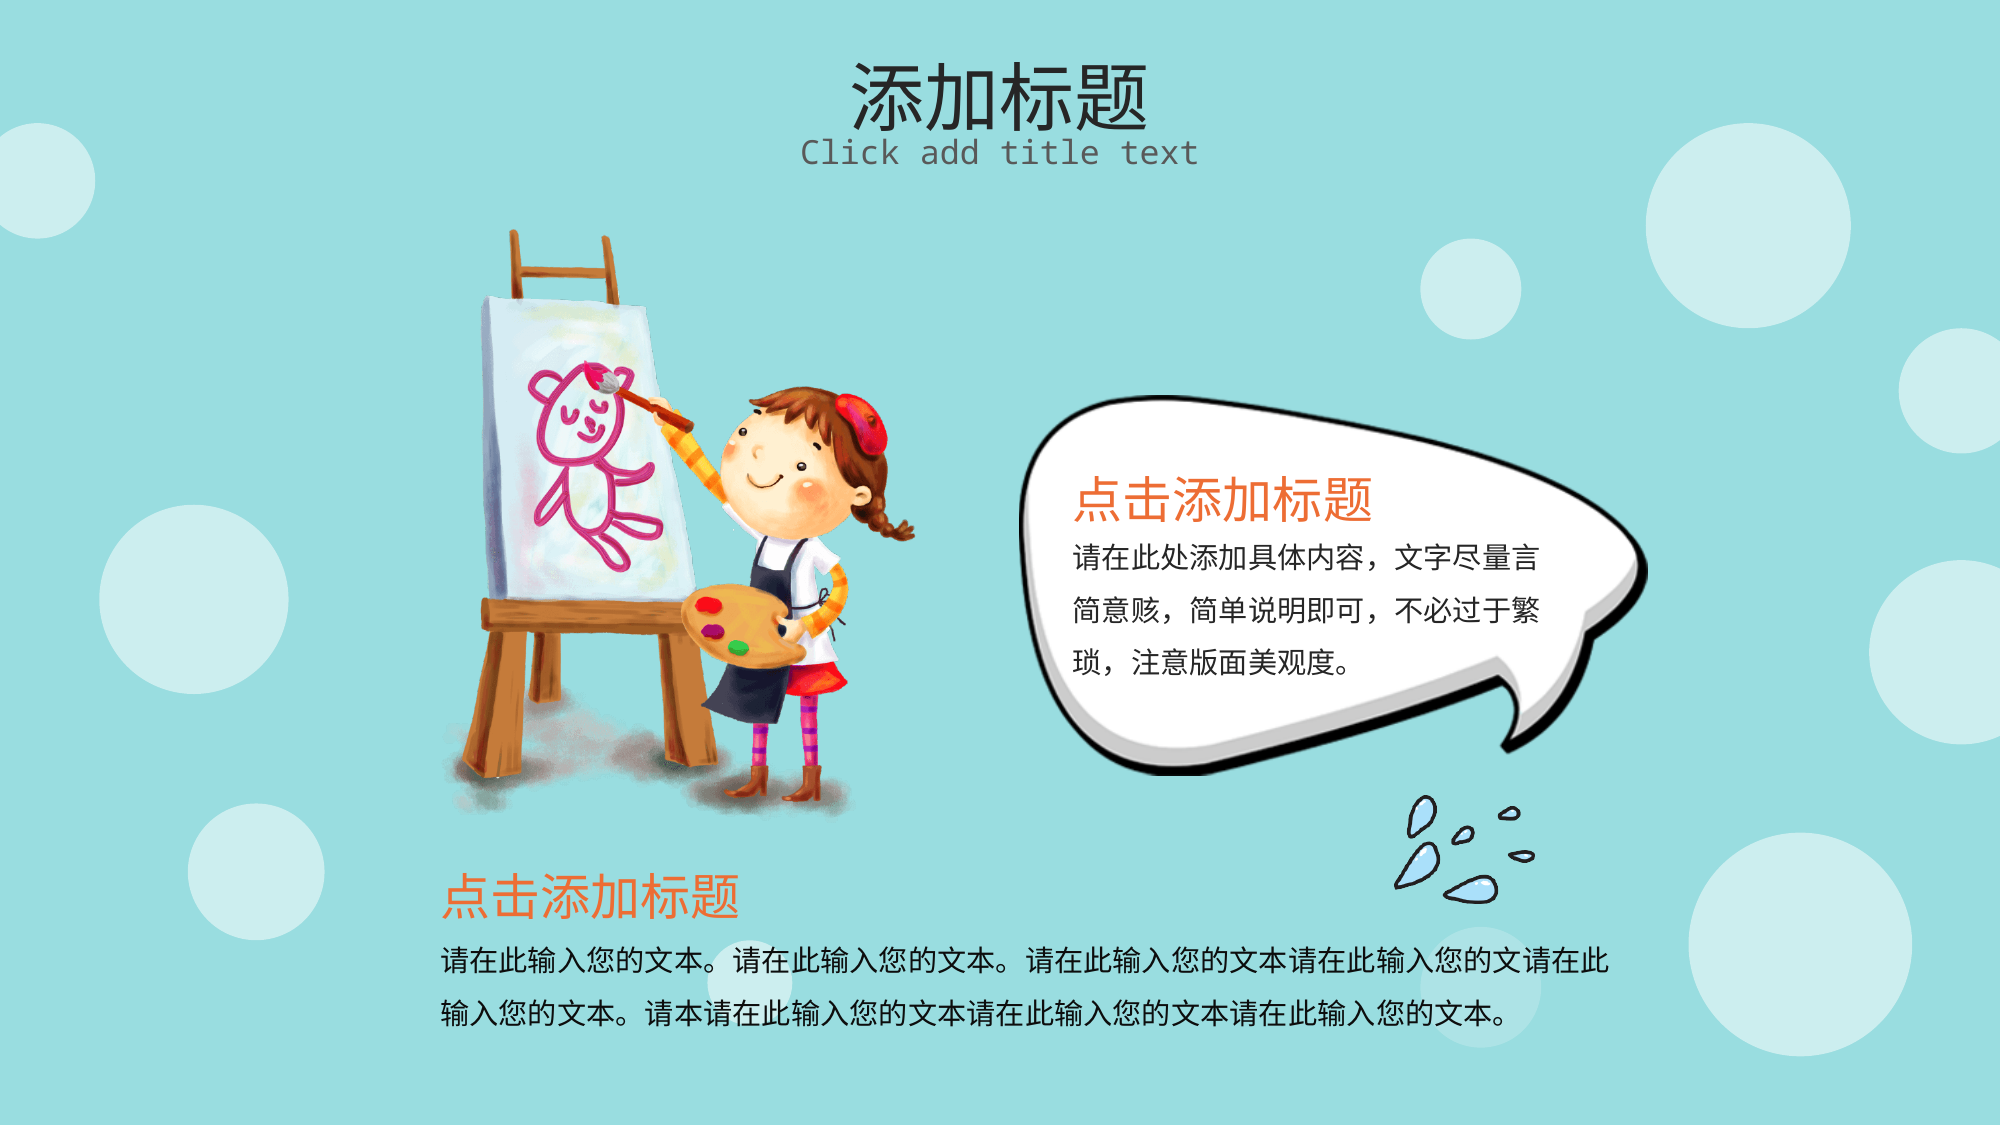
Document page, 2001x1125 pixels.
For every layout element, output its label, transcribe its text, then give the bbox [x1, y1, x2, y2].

picture [1394, 795, 1535, 904]
picture [1019, 395, 1648, 776]
picture [421, 229, 927, 826]
text_box 点击添加标题 [423, 835, 832, 926]
text_box 请在此输入您的文本。请在此输入您的文本。请在此输入您的文本请在此输入您的文请在此输入您的文本。请本请在此输入您的文本请在此输入您的文本请在此输入您的文本。 [425, 917, 1648, 1108]
